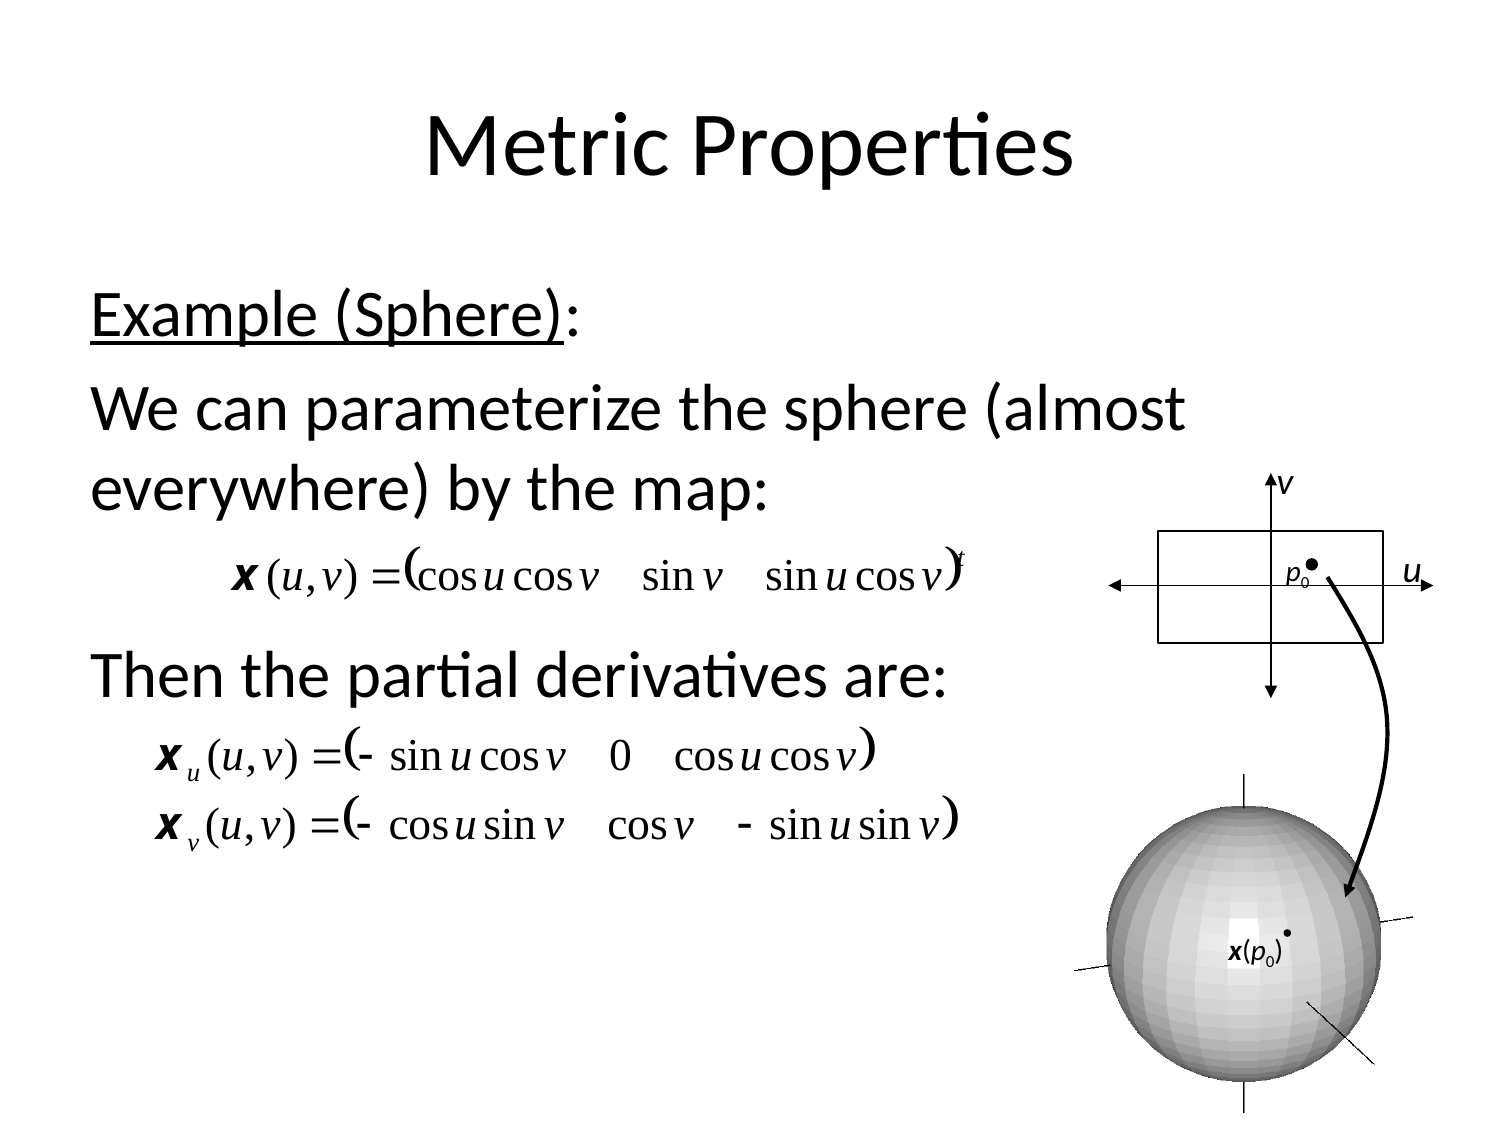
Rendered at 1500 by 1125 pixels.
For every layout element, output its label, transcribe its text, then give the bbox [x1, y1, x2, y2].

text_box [224, 537, 975, 610]
text_box p0 [1276, 544, 1325, 584]
text_box [1156, 593, 1266, 645]
text_box v [1261, 449, 1309, 510]
title Metric Properties [75, 45, 1425, 233]
text_box u [1387, 537, 1437, 598]
text_box [1328, 593, 1389, 772]
text_box [1156, 529, 1266, 584]
text_box [1339, 593, 1385, 645]
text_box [148, 724, 963, 862]
text_box [1326, 576, 1333, 584]
text_box [1276, 593, 1331, 645]
text_box p0 [1276, 593, 1325, 599]
picture [1074, 774, 1413, 1113]
list Example (Sphere): We can parameterize the sphere (almost everywhere) by the map: Then the partial derivatives are: [75, 262, 1425, 1125]
text_box [1276, 529, 1385, 584]
